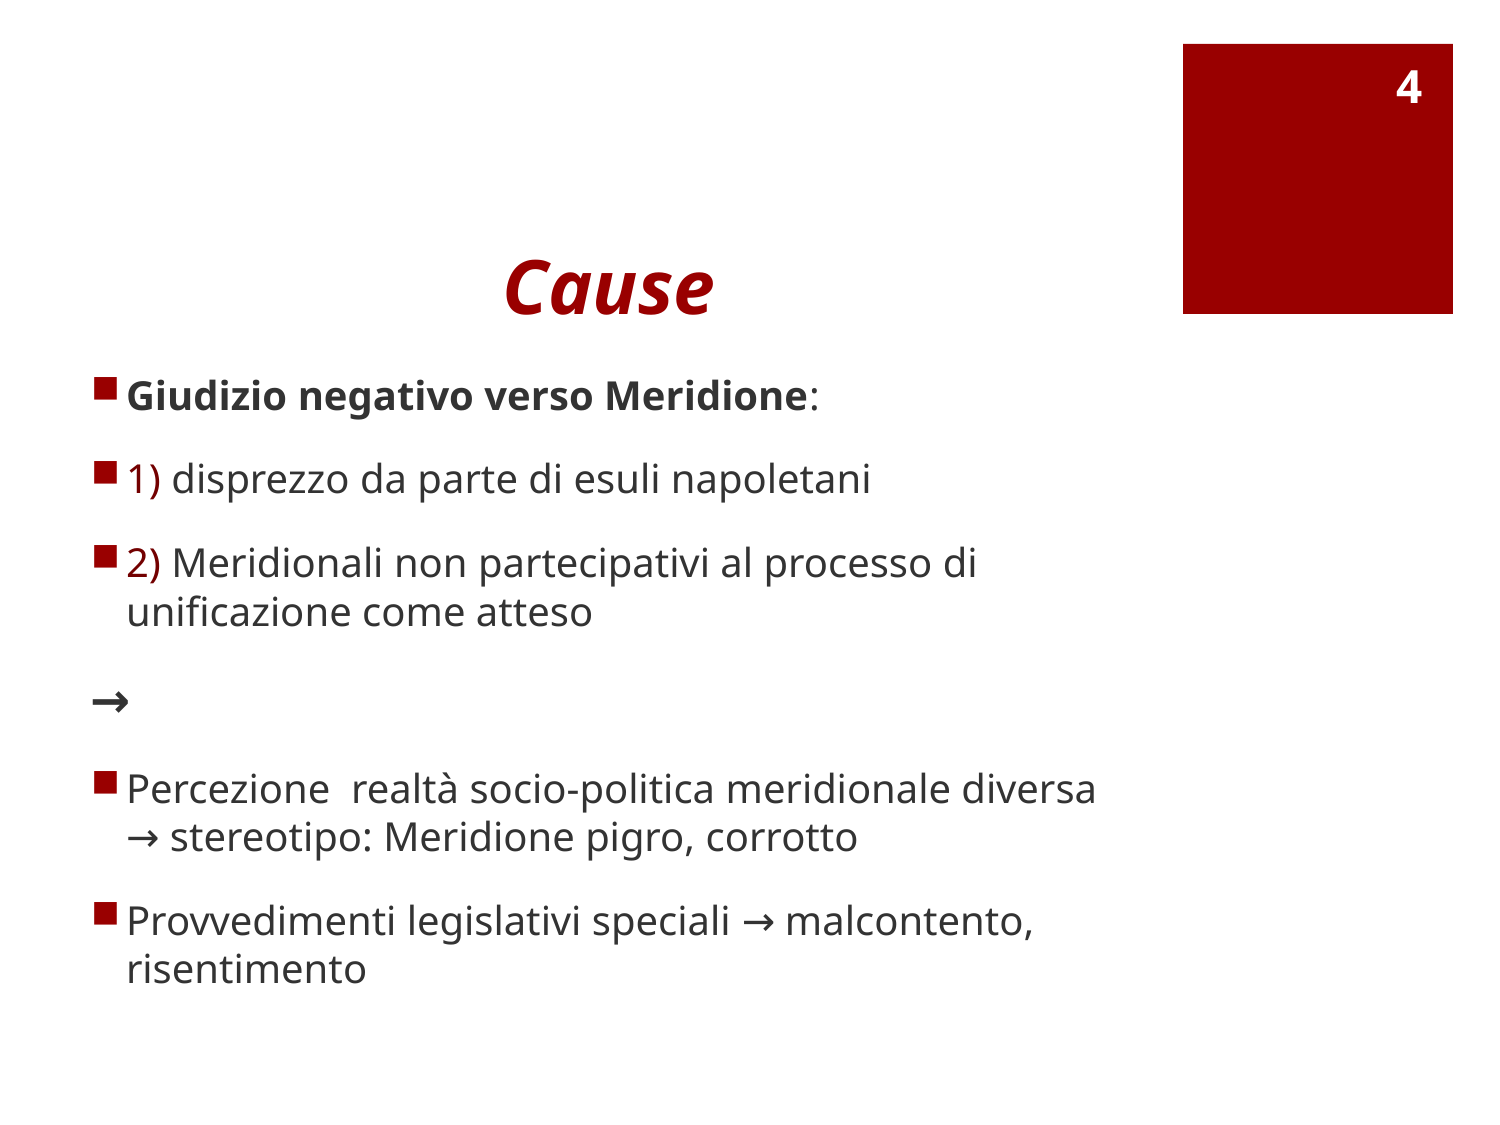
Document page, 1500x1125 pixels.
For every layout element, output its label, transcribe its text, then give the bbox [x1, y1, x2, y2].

slide_number 4 [1354, 59, 1438, 120]
list Giudizio negativo verso Meridione: 1) disprezzo da parte di esuli napoletani 2) Meridionali non partecipativi al processo di unificazione come atteso → Percezione realtà socio-politica meridionale diversa → stereotipo: Meridione pigro, corrotto Provvedimenti legislativi speciali → malcontento, risentimento [75, 362, 1143, 1005]
title Cause [75, 149, 1143, 338]
